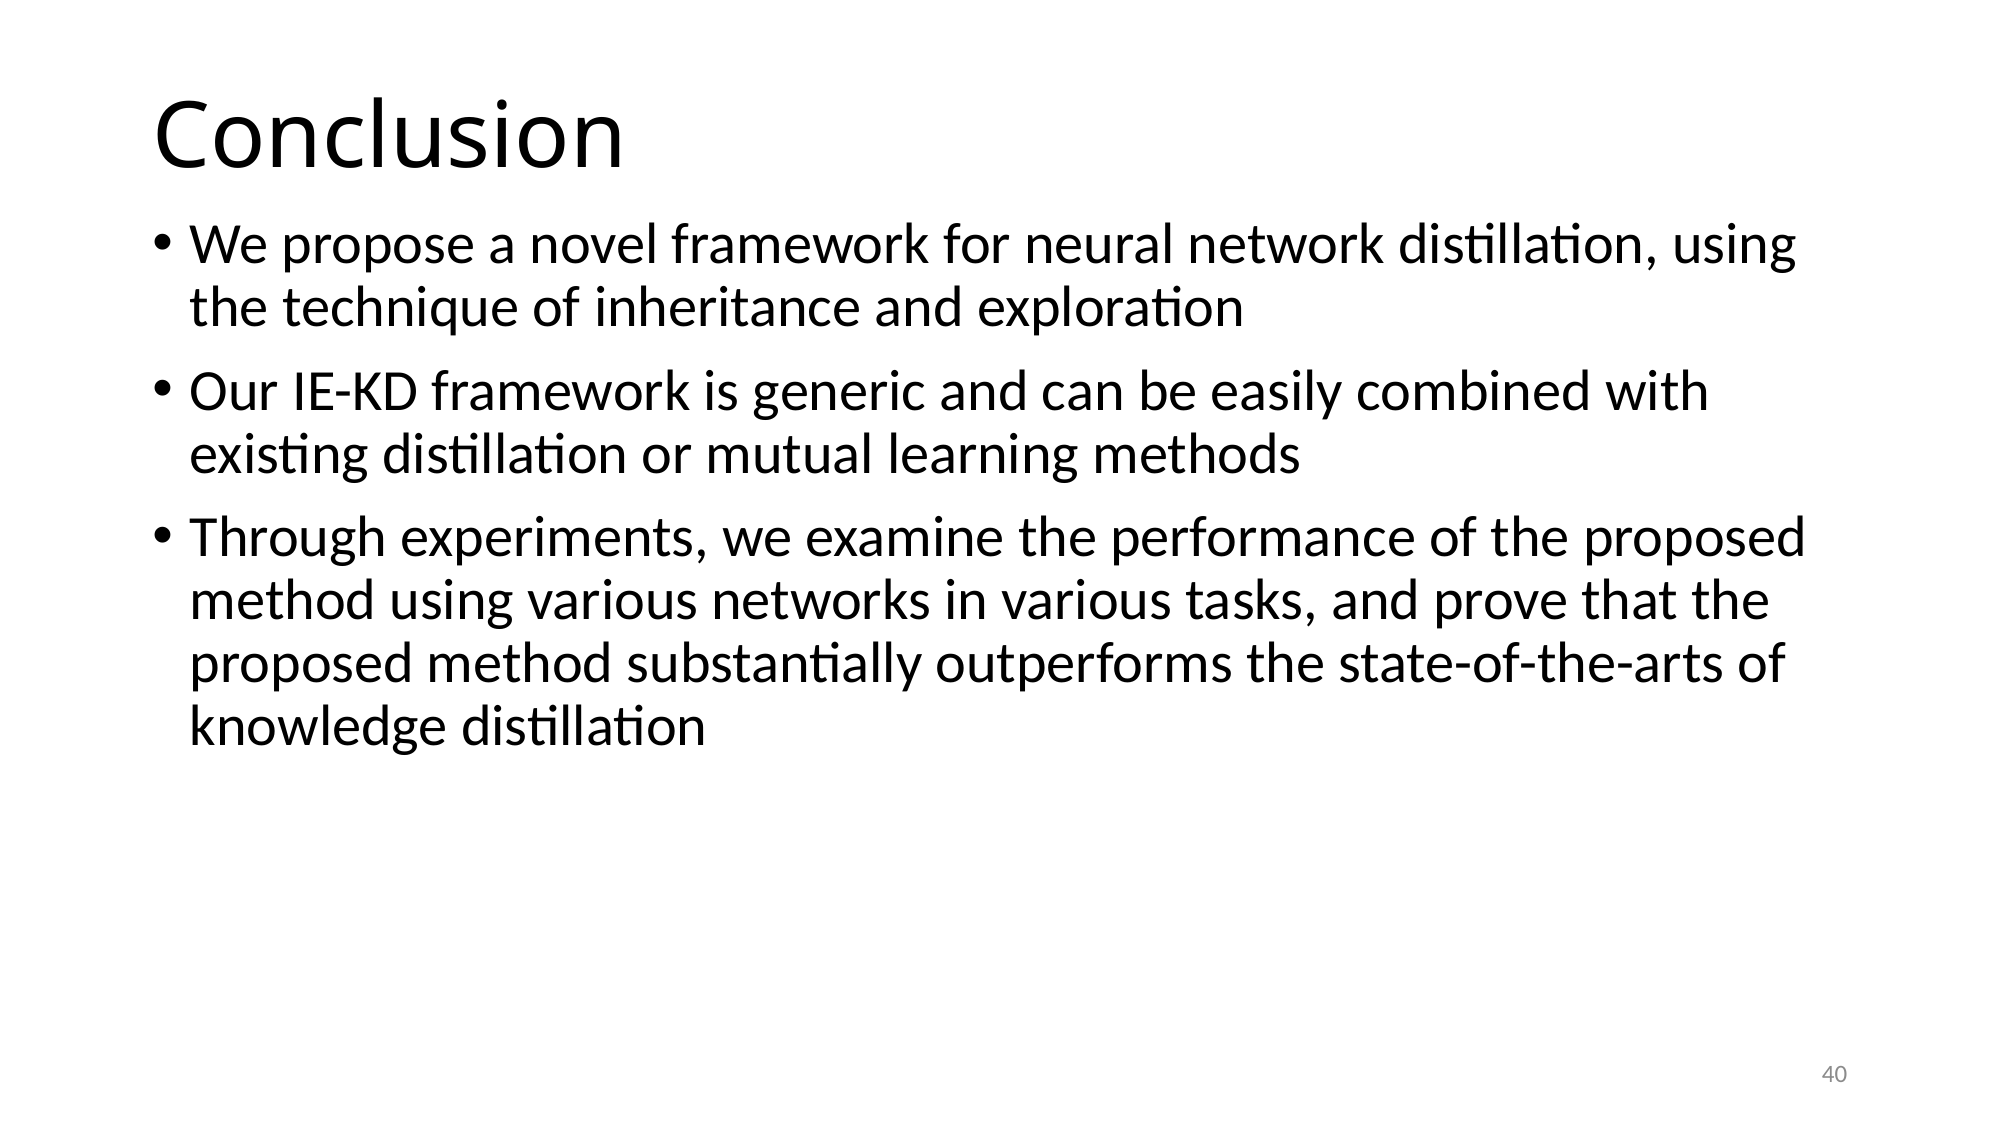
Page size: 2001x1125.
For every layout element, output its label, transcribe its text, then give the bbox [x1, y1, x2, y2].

slide_number 40 [1412, 1042, 1863, 1103]
list We propose a novel framework for neural network distillation, using the technique of inheritance and exploration Our IE-KD framework is generic and can be easily combined with existing distillation or mutual learning methods Through experiments, we examine the performance of the proposed method using various networks in various tasks, and prove that the proposed method substantially outperforms the state-of-the-arts of knowledge distillation [137, 205, 1877, 1096]
title Conclusion [137, 28, 1863, 205]
